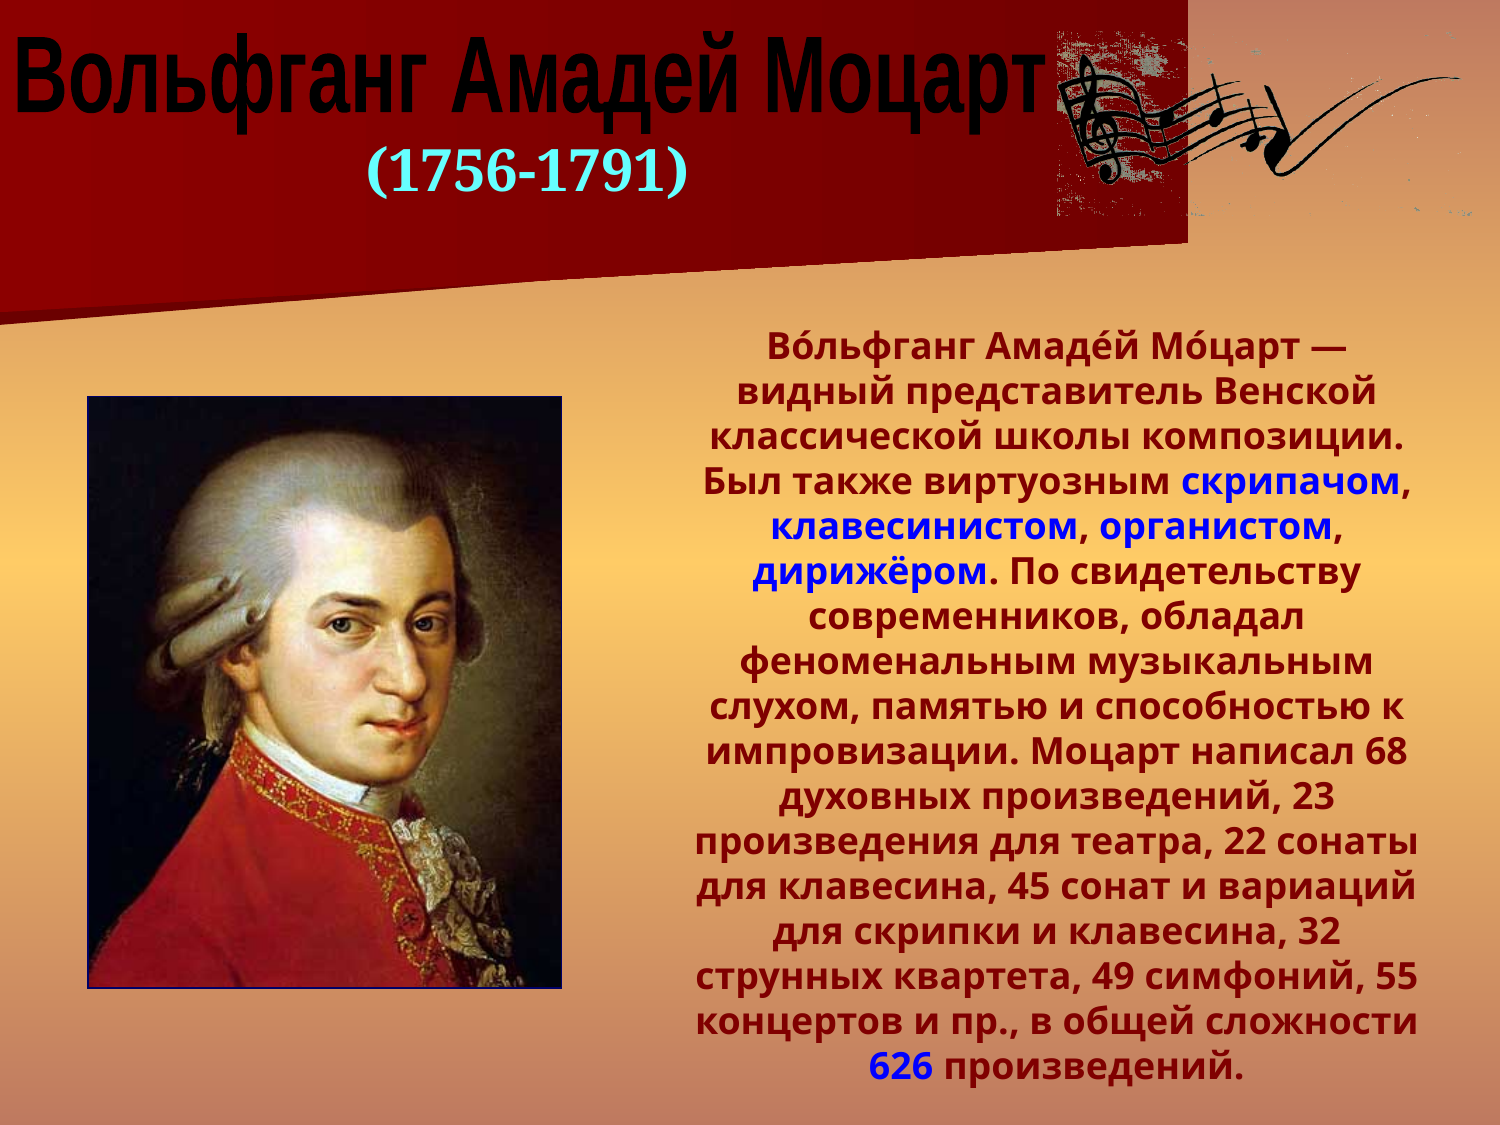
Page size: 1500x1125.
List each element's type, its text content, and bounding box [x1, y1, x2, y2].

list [88, 396, 562, 988]
picture [1056, 30, 1473, 216]
text_box (1756-1791) [350, 125, 705, 211]
text_box Во́льфганг Амаде́й Мо́царт — видный представитель Венской классической школы композиции. Был также виртуозным скрипачом, клавесинистом, органистом, дирижёром. По свидетельству современников, обладал феноменальным музыкальным слухом, памятью и способностью к импровизации. Моцарт написал 68 духовных произведений, 23 произведения для театра, 22 сонаты для клавесина, 45 сонат и вариаций для скрипки и клавесина, 32 струнных квартета, 49 симфоний, 55 концертов и пр., в общей сложности 626 произведений. [667, 314, 1447, 1094]
